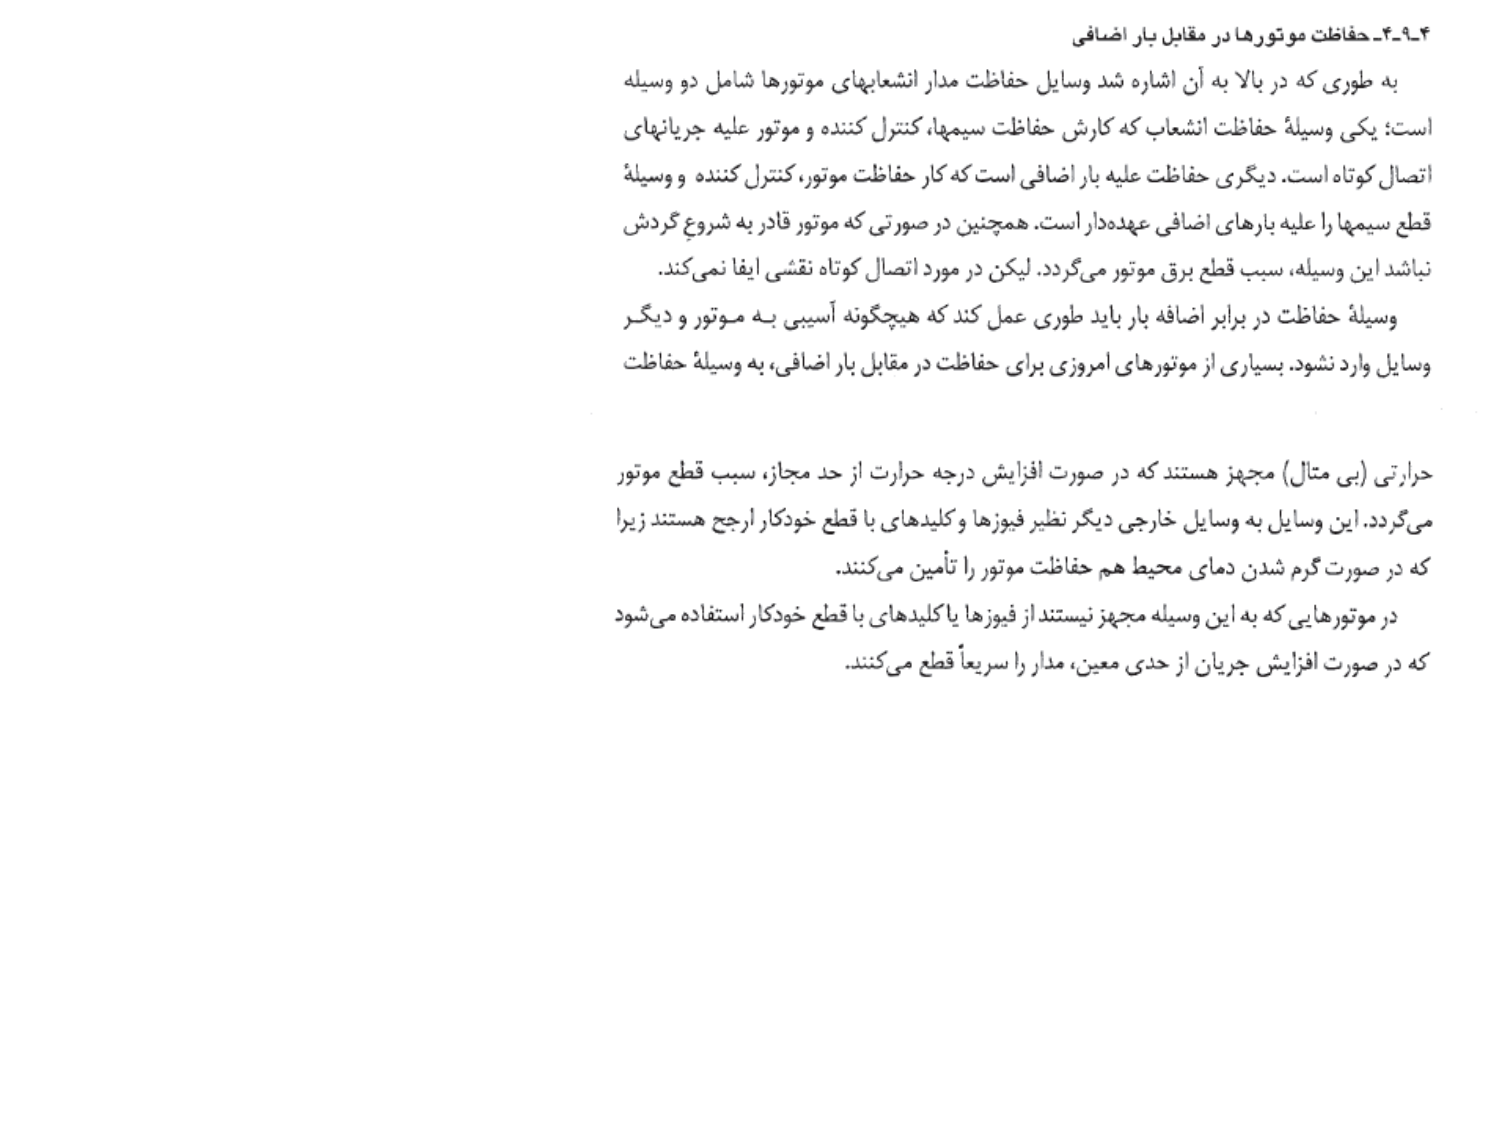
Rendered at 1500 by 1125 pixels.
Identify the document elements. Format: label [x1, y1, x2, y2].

picture [572, 444, 1459, 720]
picture [572, 0, 1500, 419]
